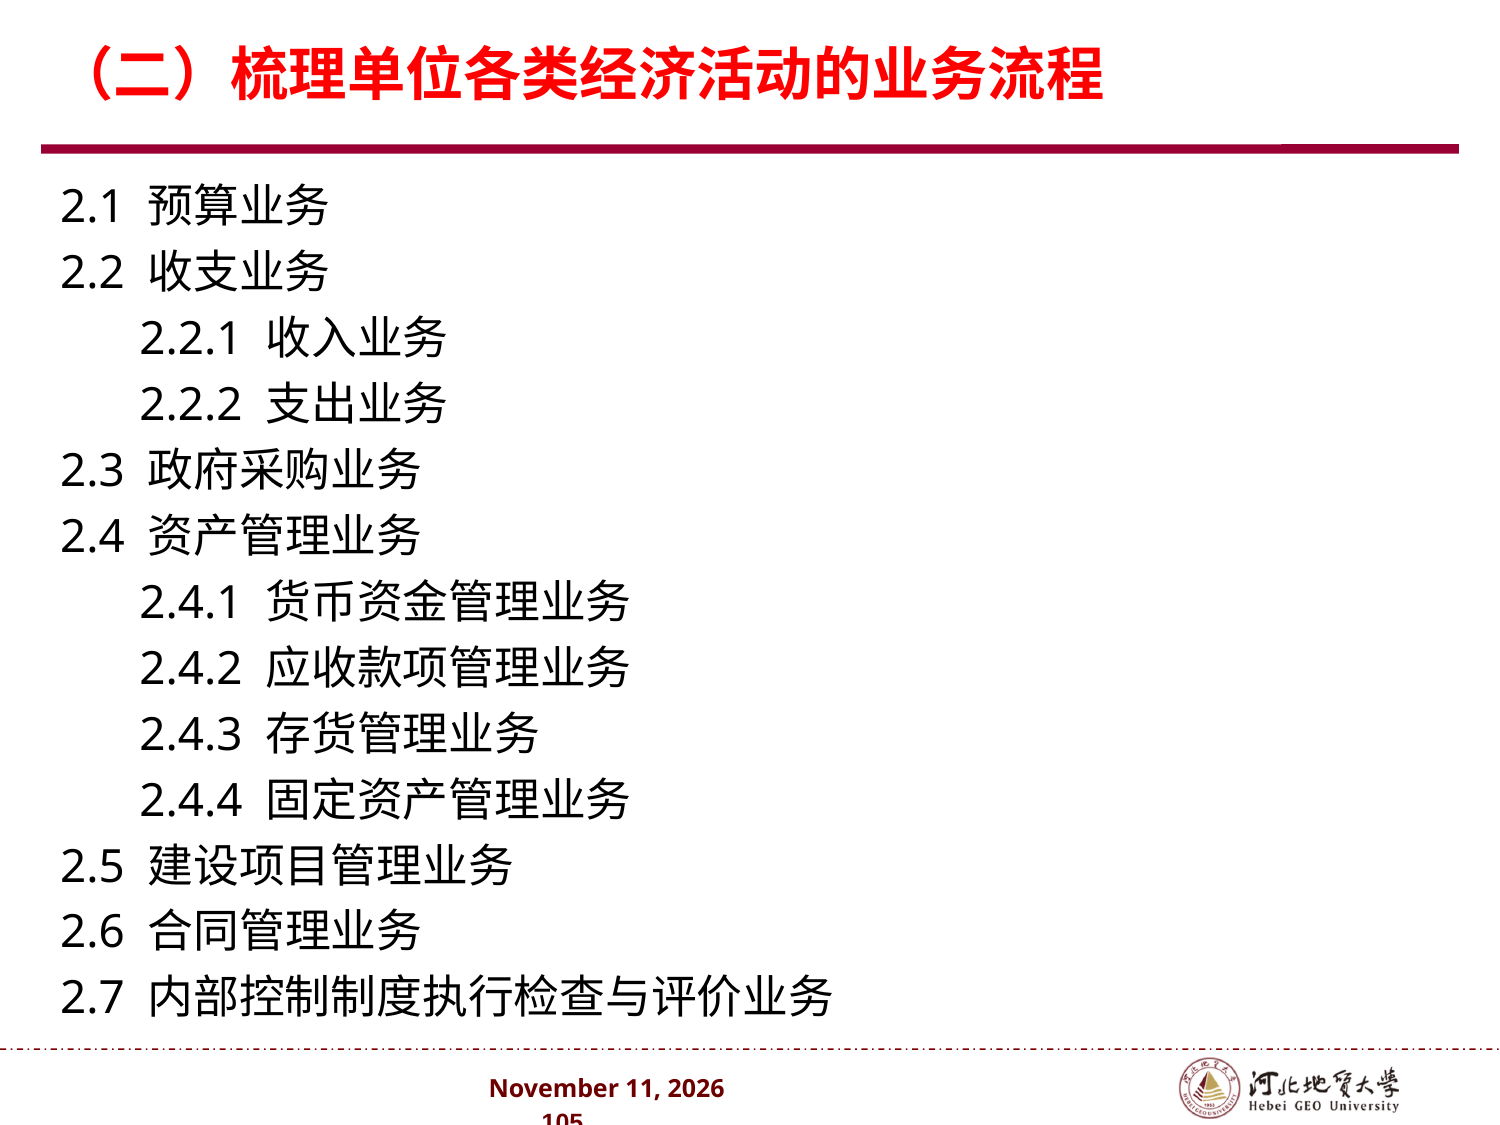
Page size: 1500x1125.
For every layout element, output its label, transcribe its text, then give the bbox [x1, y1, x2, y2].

title （二）梳理单位各类经济活动的业务流程 [40, 18, 1460, 126]
picture [1159, 1049, 1420, 1125]
text_box 2.1 预算业务 2.2 收支业务 2.2.1 收入业务 2.2.2 支出业务 2.3 政府采购业务 2.4 资产管理业务 2.4.1 货币资金管理业务 2.4.2 应收款项管理业务 2.4.3 存货管理业务 2.4.4 固定资产管理业务 2.5 建设项目管理业务 2.6 合同管理业务 2.7 内部控制制度执行检查与评价业务 [60, 165, 1454, 1035]
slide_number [473, 1064, 990, 1109]
